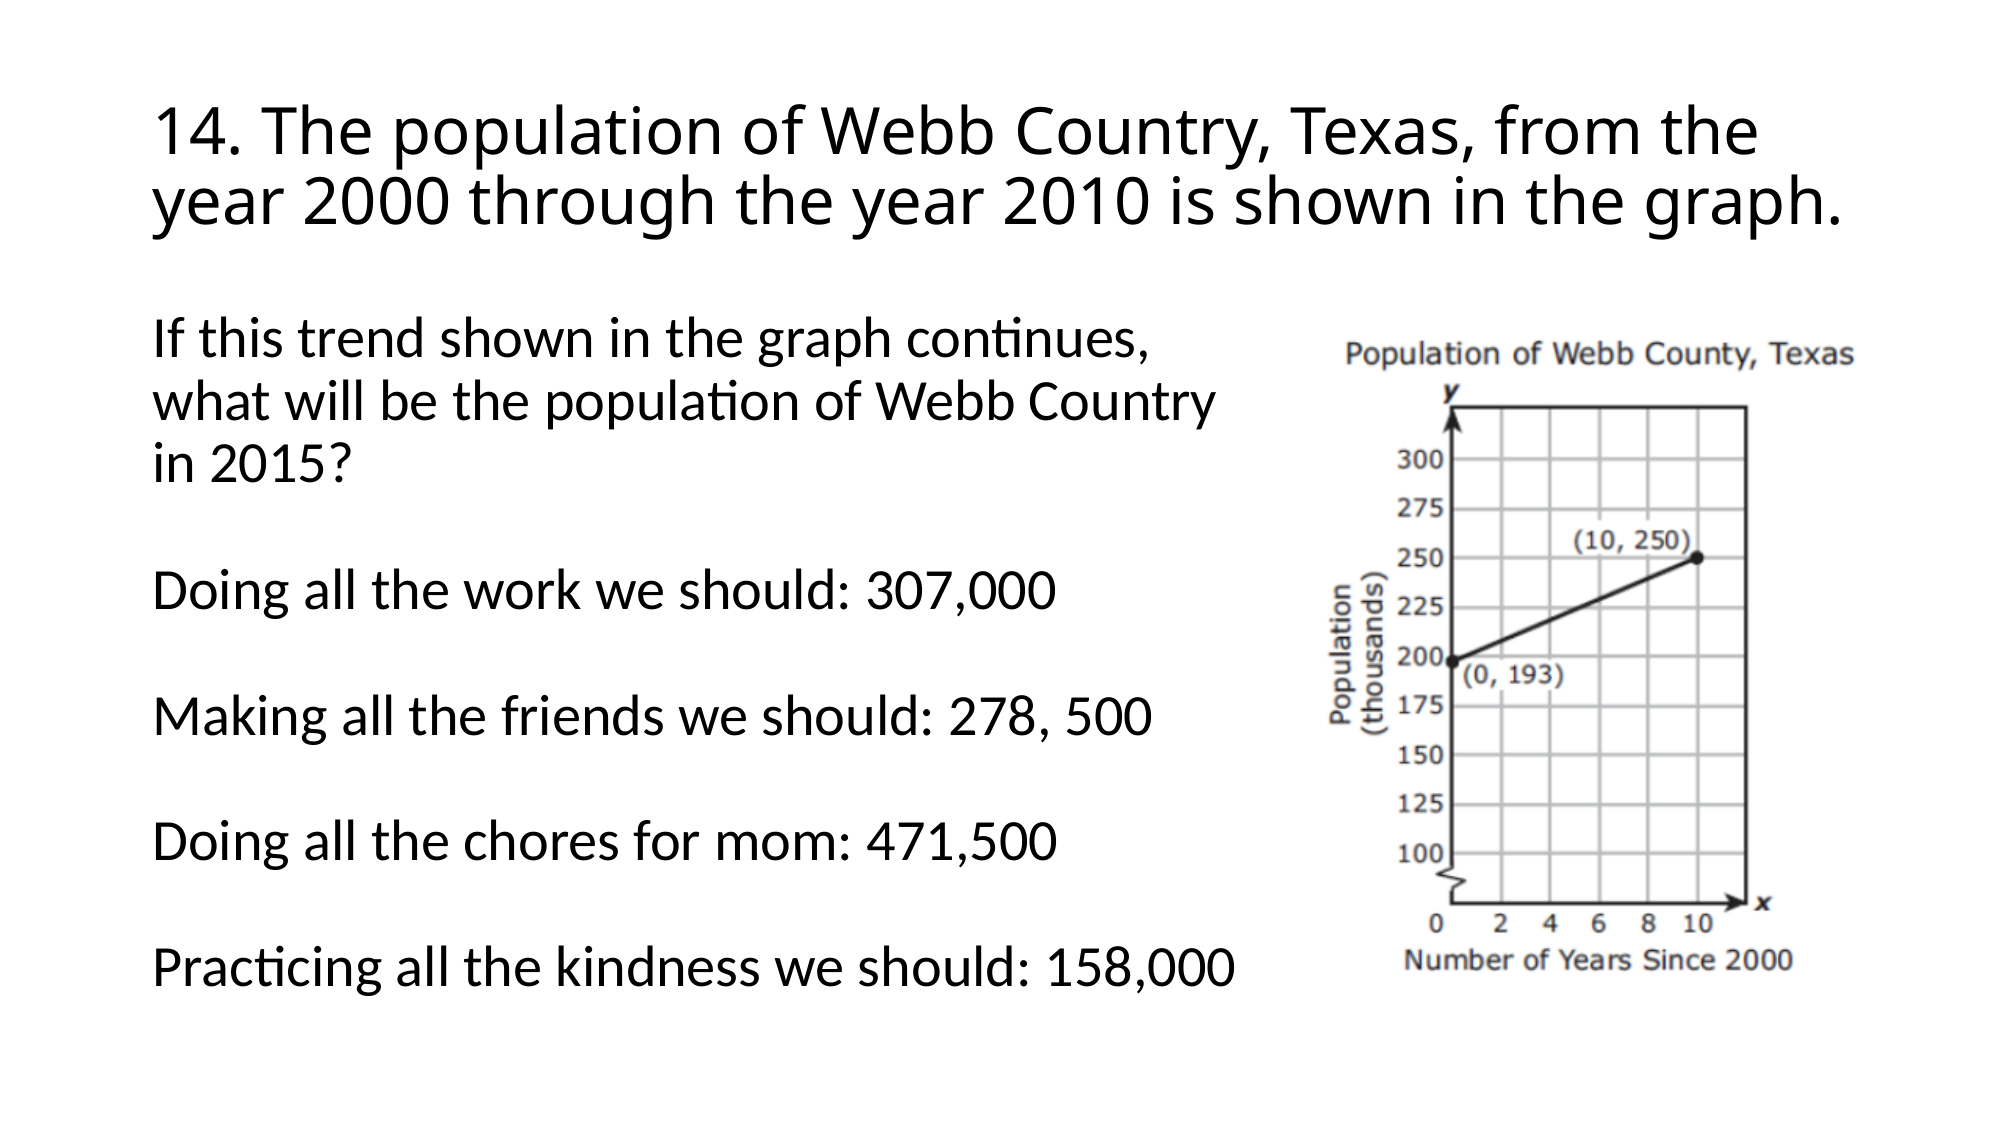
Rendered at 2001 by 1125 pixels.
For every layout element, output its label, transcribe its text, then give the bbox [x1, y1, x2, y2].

list If this trend shown in the graph continues, what will be the population of Webb Country in 2015? Doing all the work we should: 307,000 Making all the friends we should: 278, 500 Doing all the chores for mom: 471,500 Practicing all the kindness we should: 158,000 [137, 299, 1266, 1080]
title 14. The population of Webb Country, Texas, from the year 2000 through the year 2010 is shown in the graph. [137, 59, 1863, 278]
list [1317, 313, 1863, 997]
